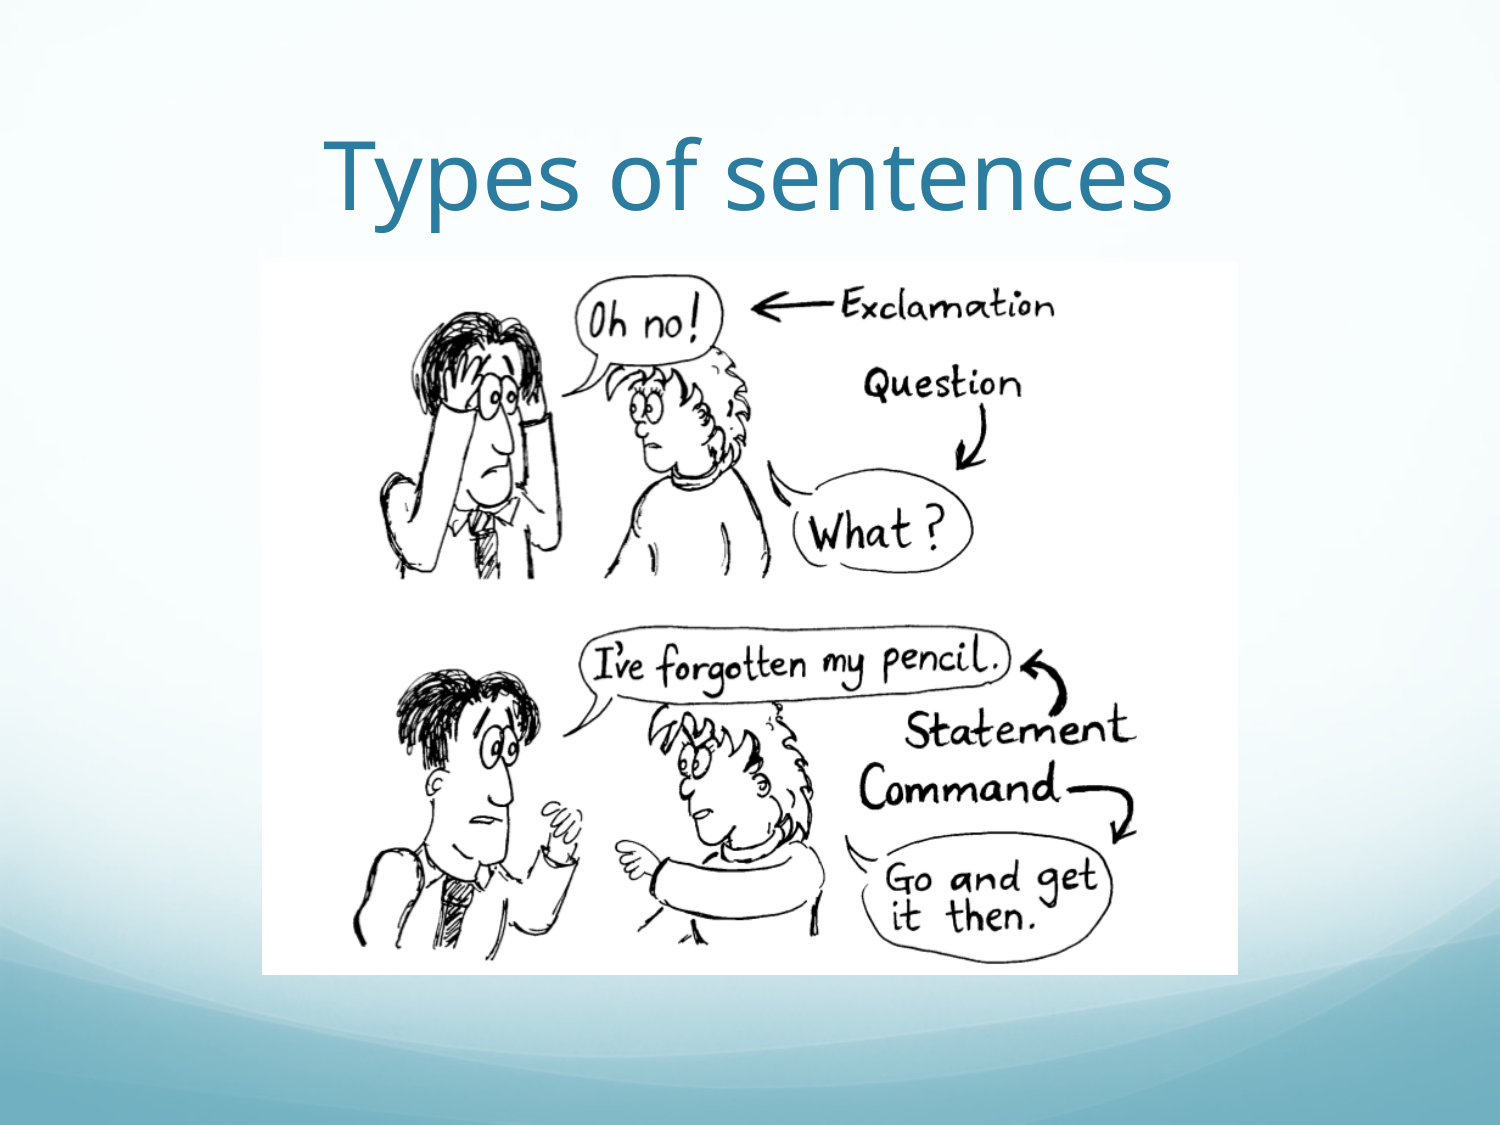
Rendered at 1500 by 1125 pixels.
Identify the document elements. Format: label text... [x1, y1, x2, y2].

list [89, 261, 1410, 976]
title Types of sentences [90, 17, 1410, 237]
